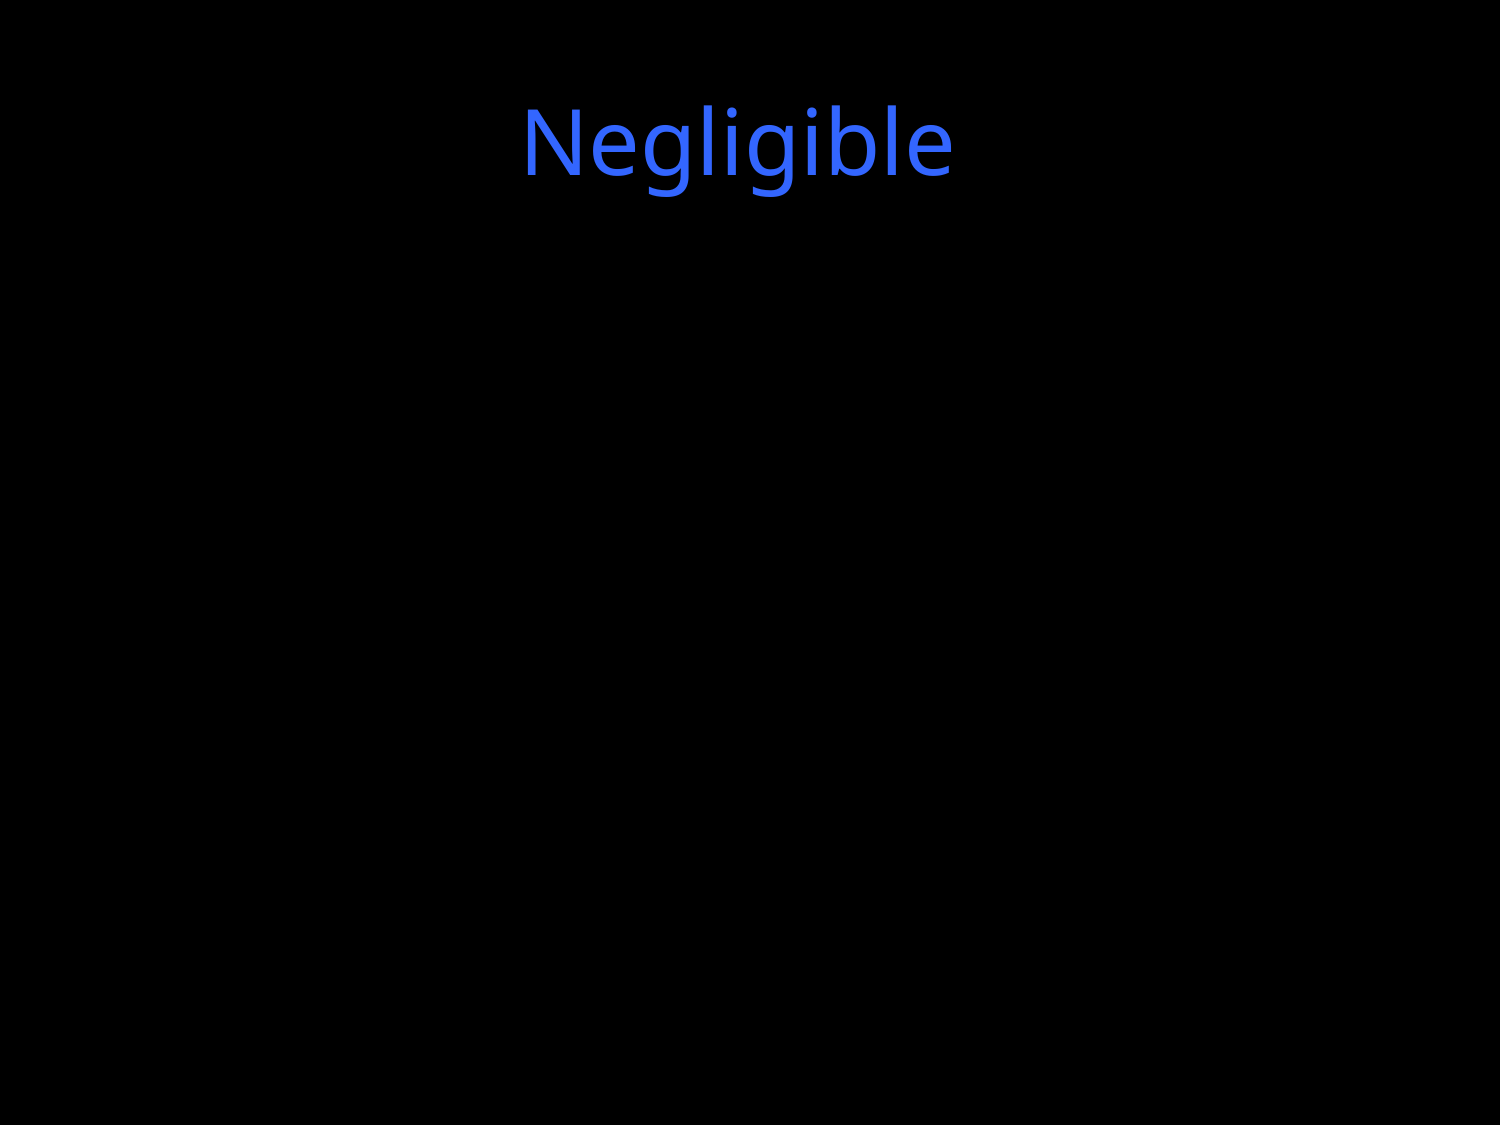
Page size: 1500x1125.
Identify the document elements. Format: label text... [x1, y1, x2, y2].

title Negligible [75, 45, 1425, 233]
